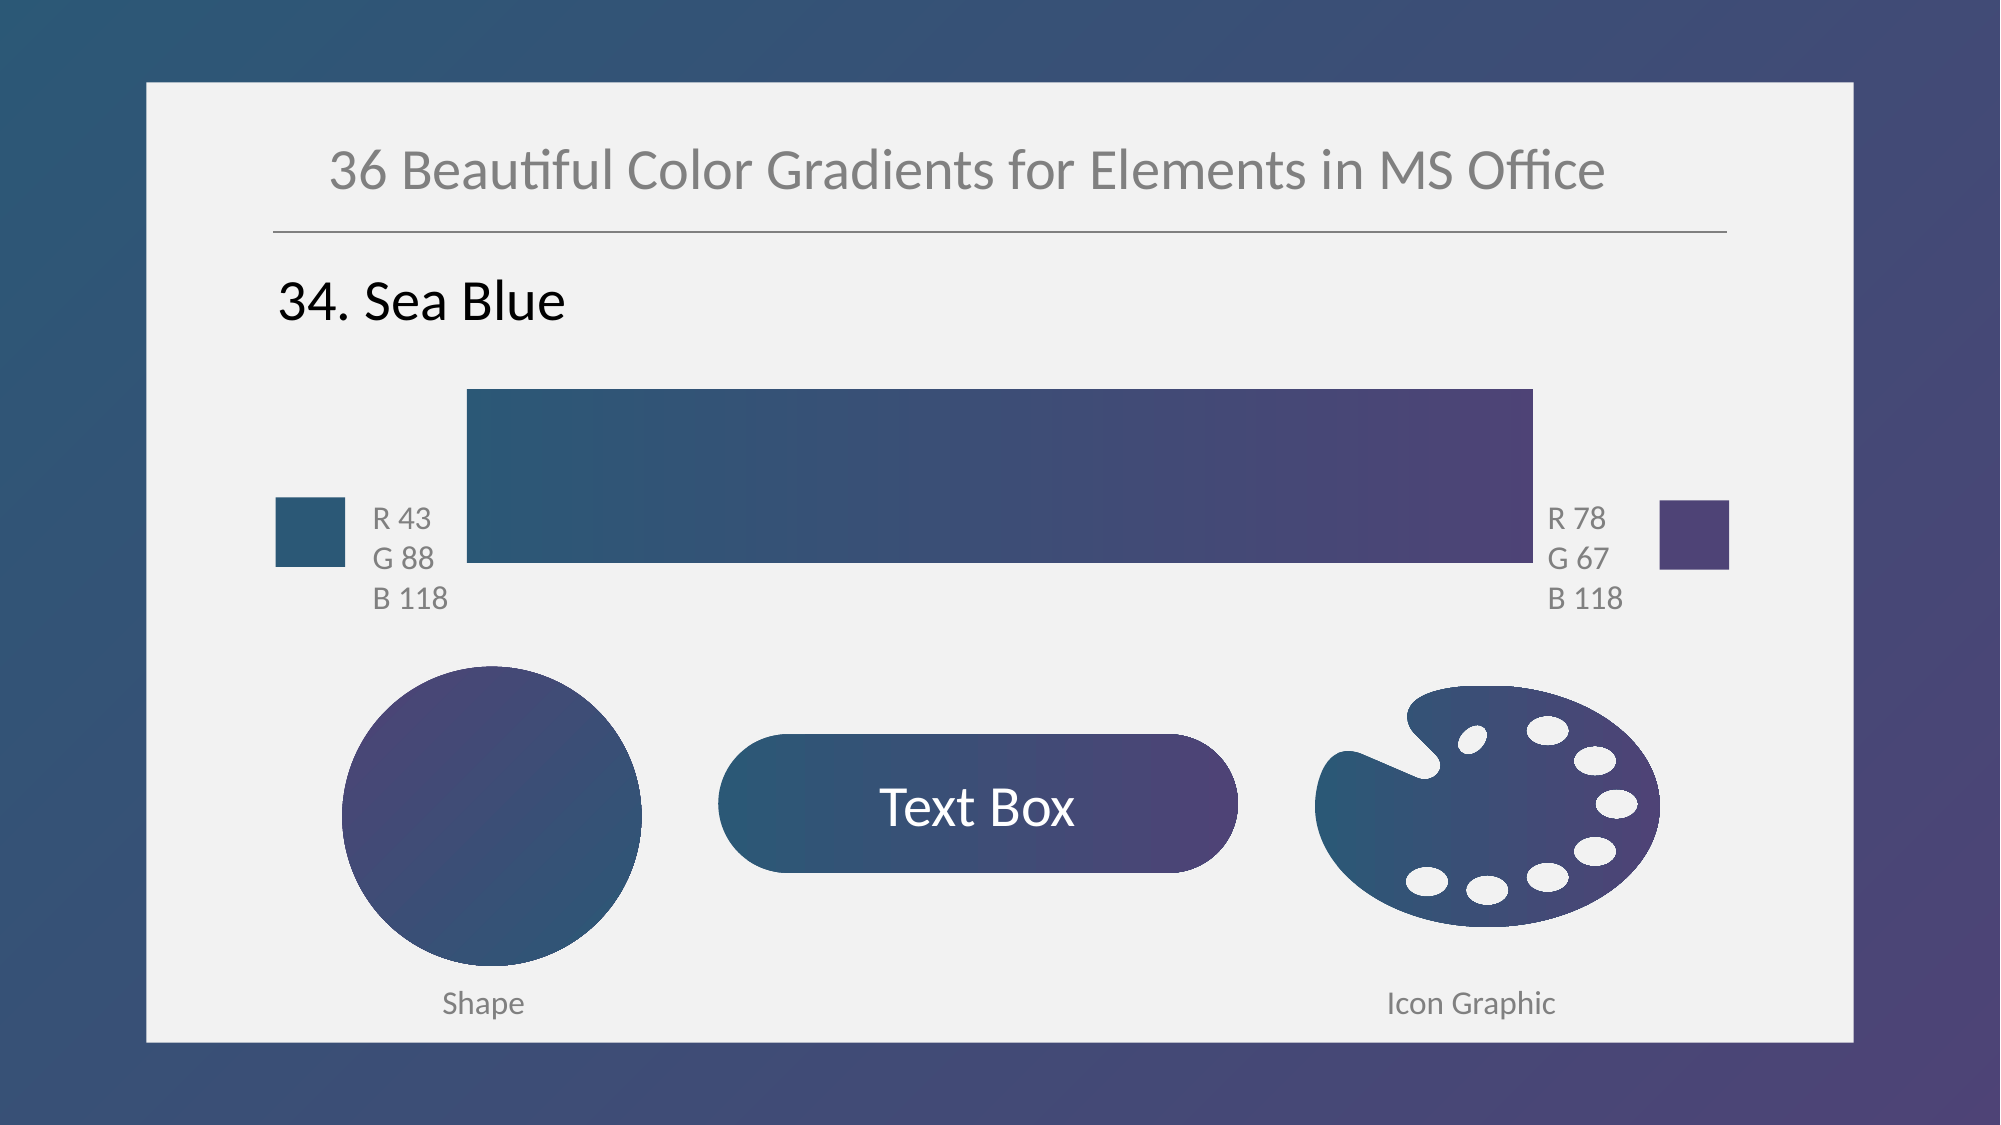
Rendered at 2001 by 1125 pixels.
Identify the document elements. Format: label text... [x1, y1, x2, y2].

text_box [1658, 498, 1731, 572]
text_box [340, 664, 644, 969]
text_box 36 Beautiful Color Gradients for Elements in MS Office [314, 123, 1908, 209]
text_box Text Box [716, 732, 1240, 875]
text_box R 78 G 67 B 118 [1533, 488, 1660, 624]
text_box [1312, 683, 1662, 930]
text_box Shape [427, 973, 555, 1029]
text_box [274, 495, 347, 569]
text_box R 43 G 88 B 118 [357, 488, 485, 624]
text_box 34. Sea Blue [262, 254, 581, 340]
text_box Icon Graphic [1372, 973, 1603, 1029]
text_box [144, 80, 1856, 1045]
text_box [465, 387, 1535, 565]
